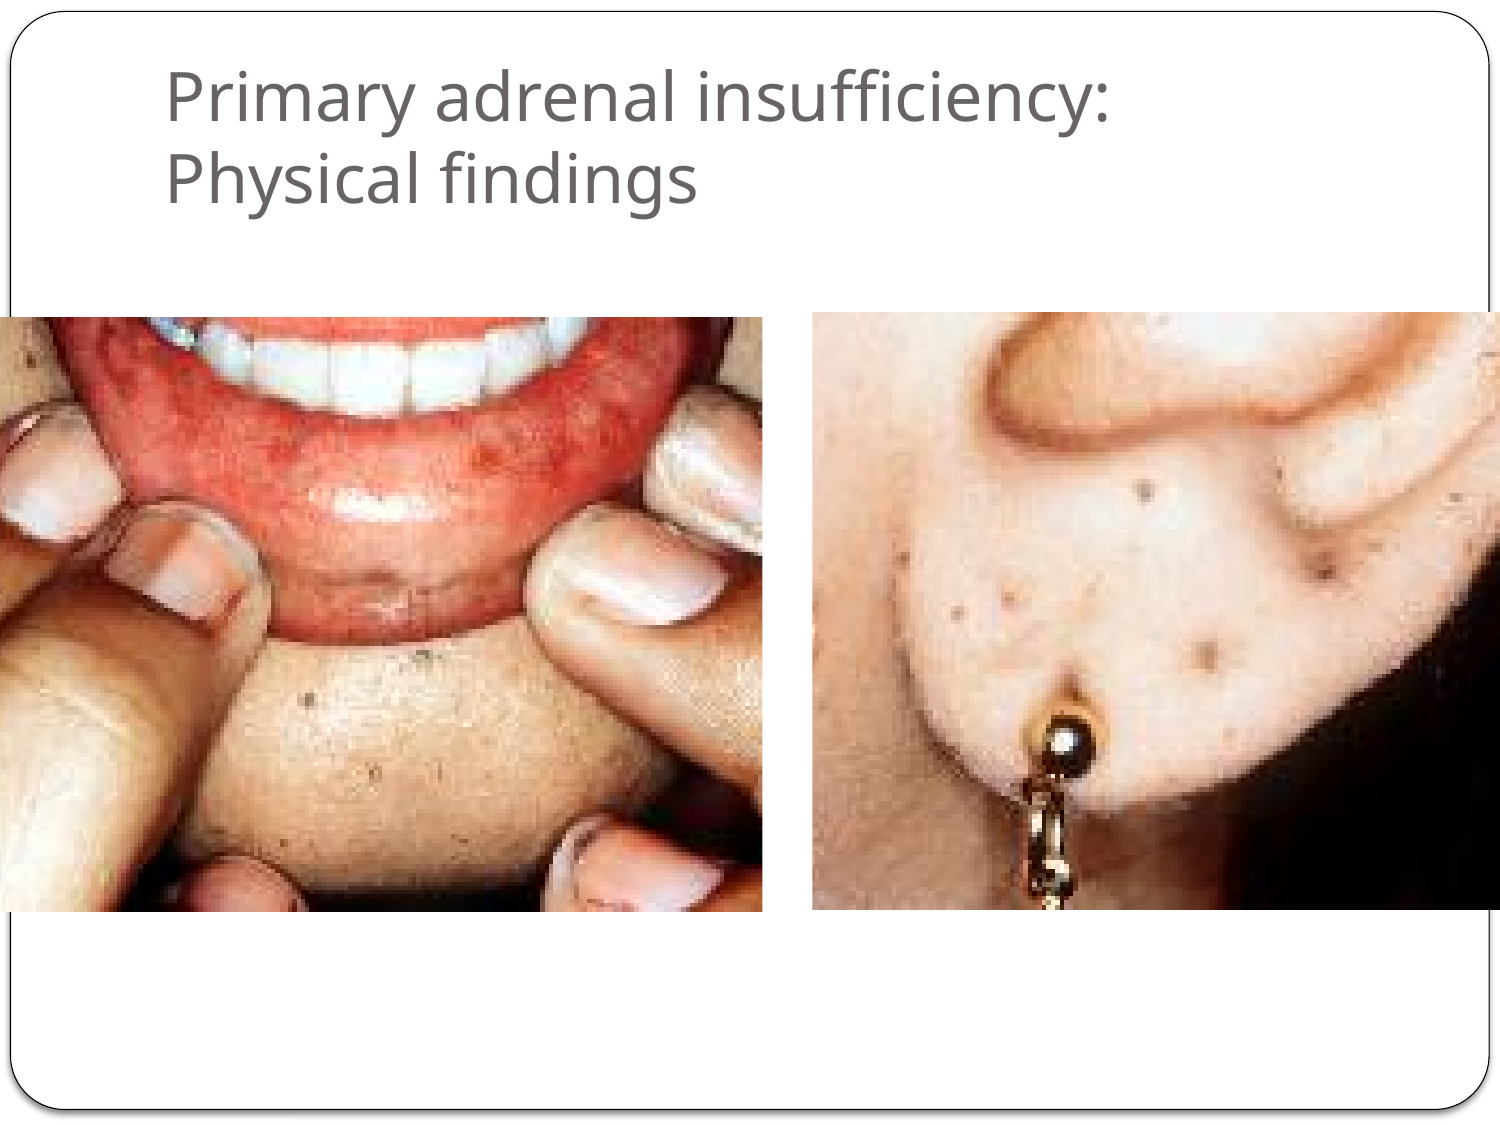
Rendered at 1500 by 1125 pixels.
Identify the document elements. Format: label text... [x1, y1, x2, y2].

title Primary adrenal insufficiency: Physical findings [150, 45, 1425, 233]
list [0, 317, 763, 912]
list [812, 312, 1500, 911]
